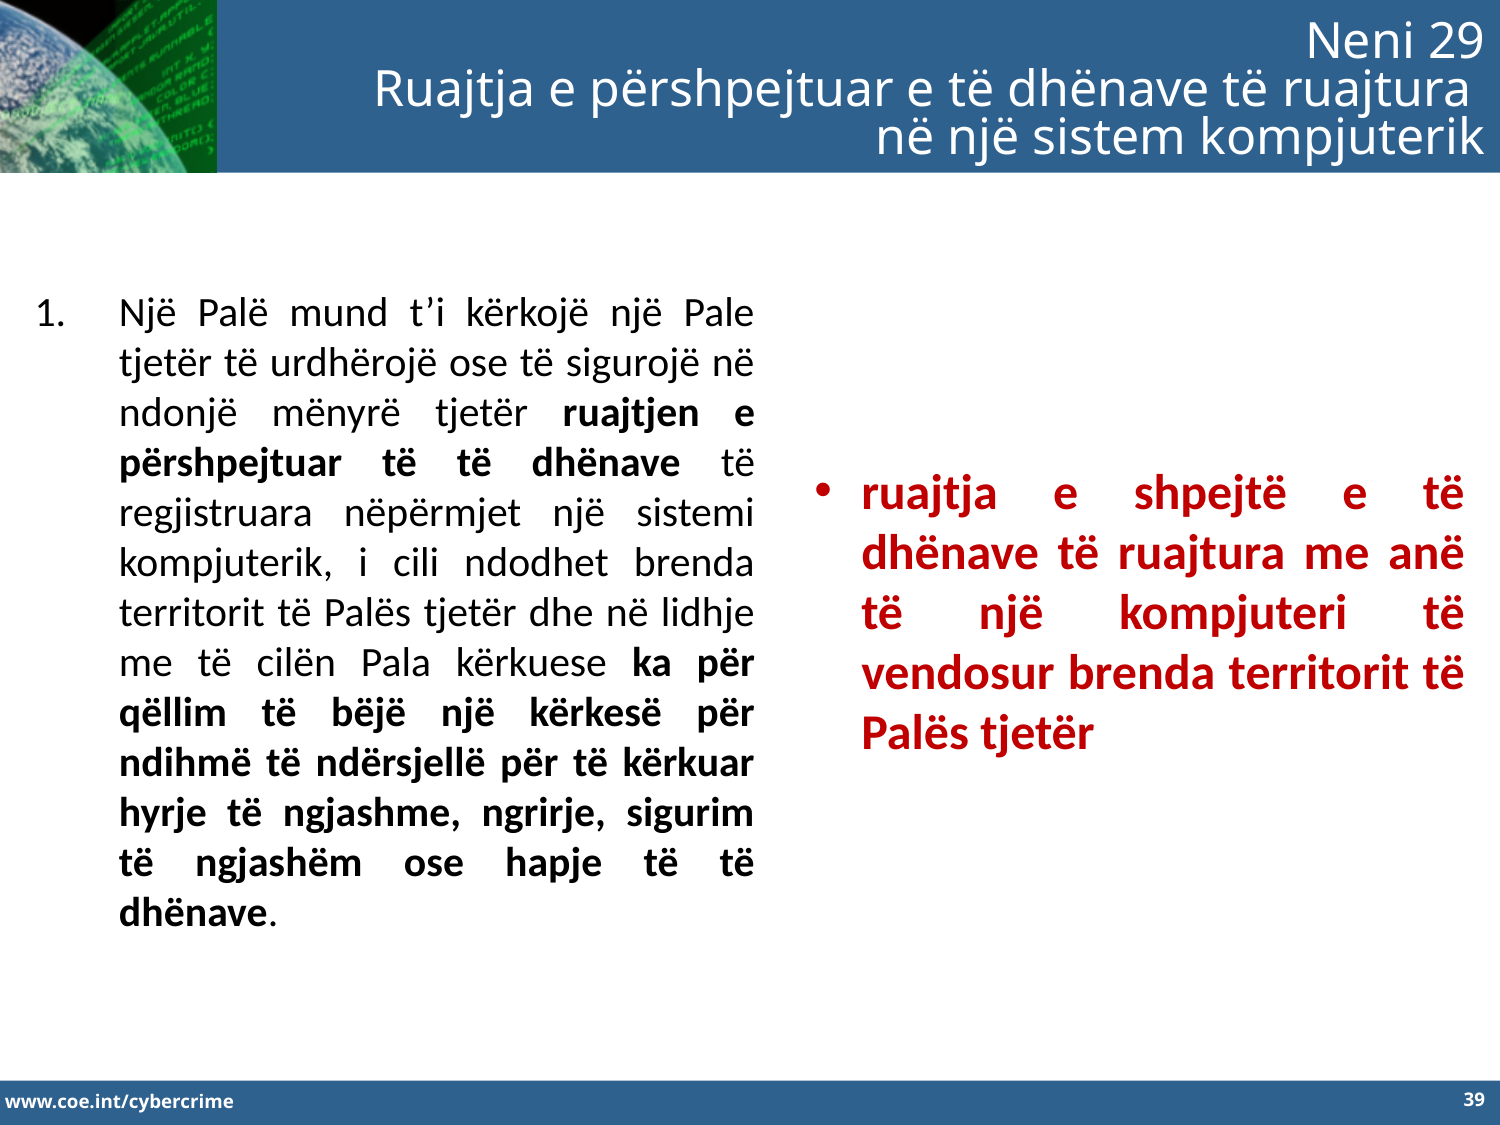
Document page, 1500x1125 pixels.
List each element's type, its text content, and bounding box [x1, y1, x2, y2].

text_box ruajtja e shpejtë e të dhënave të ruajtura me anë të një kompjuteri të vendosur brenda territorit të Palës tjetër [799, 451, 1480, 767]
text_box Një Palë mund t’i kërkojë një Pale tjetër të urdhërojë ose të sigurojë në ndonjë mënyrë tjetër ruajtjen e përshpejtuar të të dhënave të regjistruara nëpërmjet një sistemi kompjuterik, i cili ndodhet brenda territorit të Palës tjetër dhe në lidhje me të cilën Pala kërkuese ka për qëllim të bëjë një kërkesë për ndihmë të ndërsjellë për të kërkuar hyrje të ngjashme, ngrirje, sigurim të ngjashëm ose hapje të të dhënave. [19, 277, 770, 943]
picture [0, 1, 217, 173]
slide_number 39 [1149, 1079, 1500, 1125]
text_box Neni 29 Ruajtja e përshpejtuar e të dhënave të ruajtura në një sistem kompjuterik [324, 15, 1500, 168]
